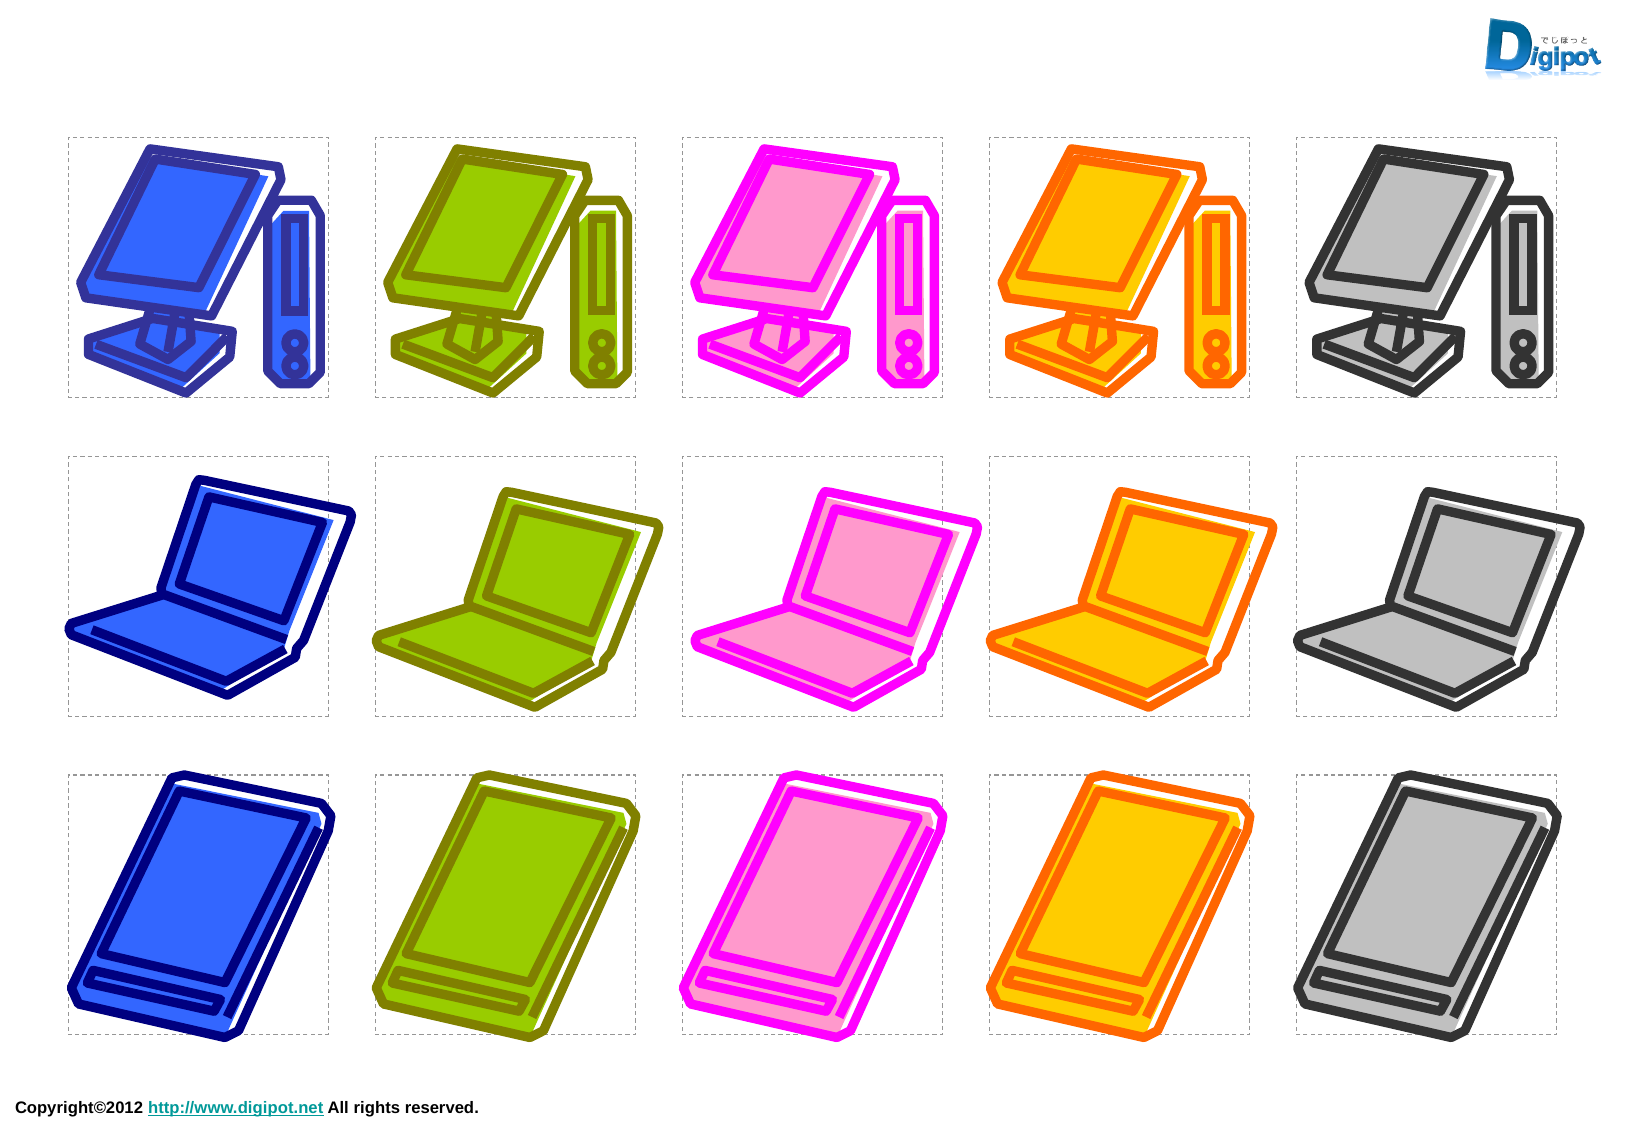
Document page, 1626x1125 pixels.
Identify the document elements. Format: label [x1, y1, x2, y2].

text_box [68, 479, 352, 696]
text_box [989, 491, 1273, 708]
text_box [387, 148, 628, 393]
picture [1485, 18, 1602, 82]
text_box [80, 148, 321, 393]
text_box [989, 774, 1250, 1038]
text_box [682, 774, 943, 1038]
text_box [1001, 148, 1242, 393]
text_box [694, 491, 978, 708]
text_box [375, 491, 659, 708]
text_box [70, 774, 331, 1038]
text_box [1296, 774, 1558, 1038]
text_box [694, 148, 935, 393]
text_box [375, 774, 636, 1038]
text_box [1308, 148, 1549, 393]
text_box [1296, 491, 1581, 708]
